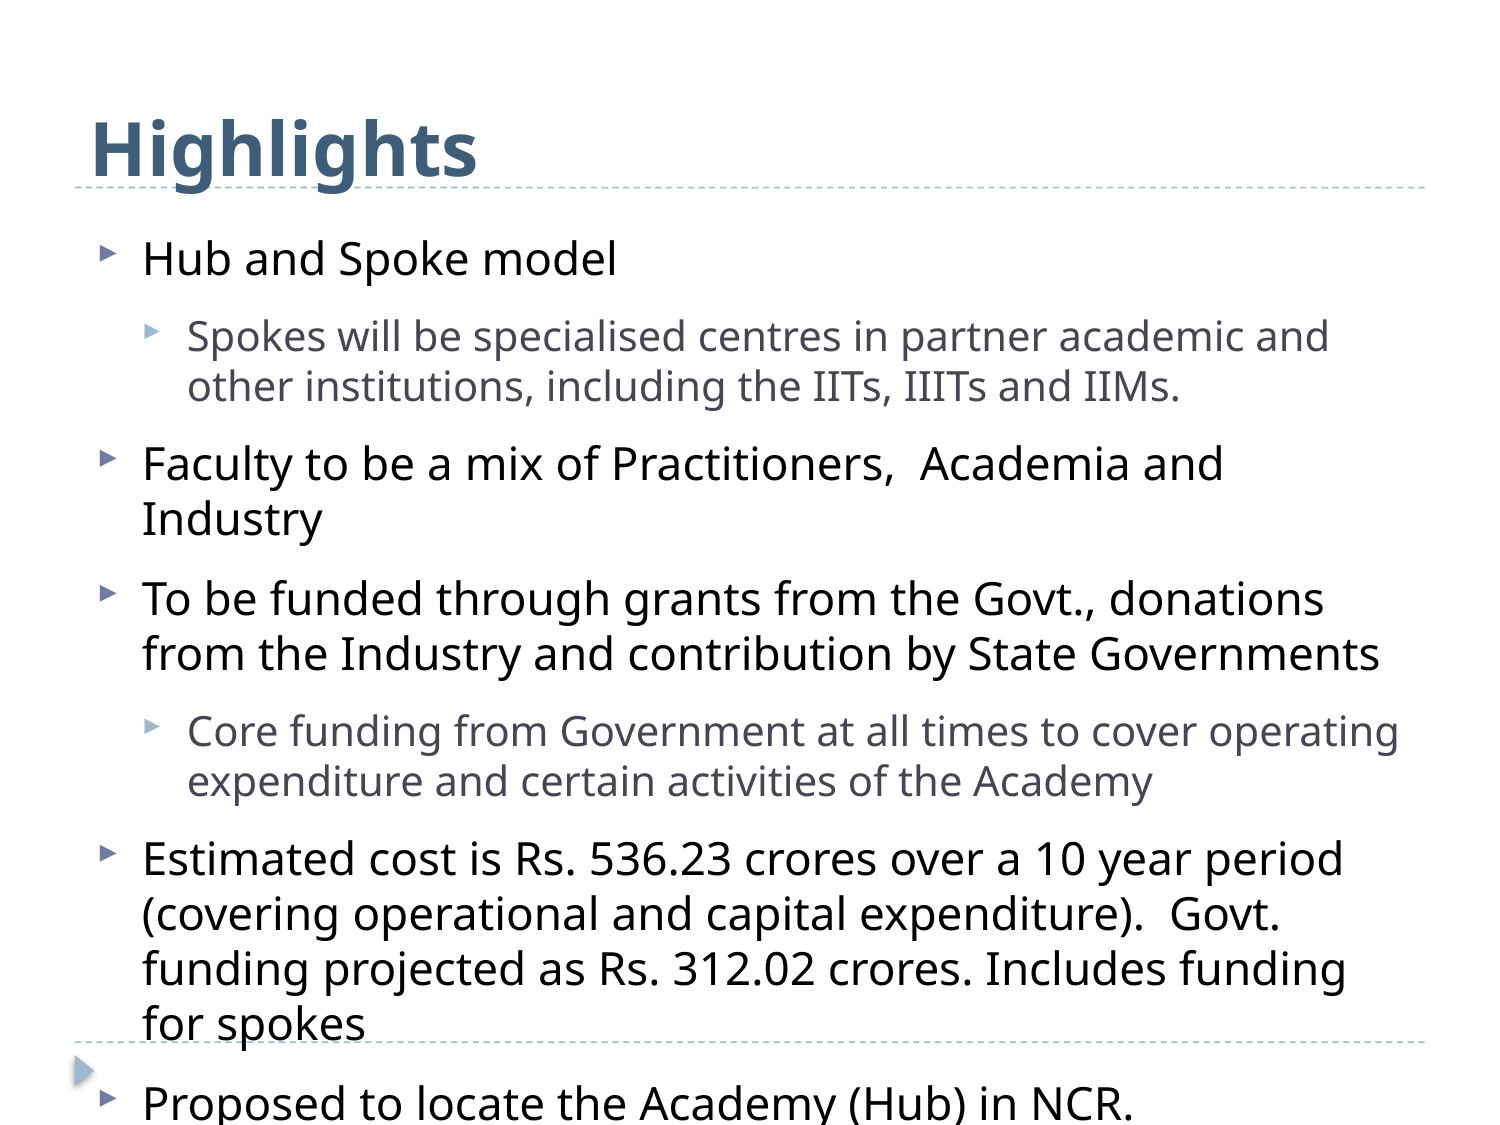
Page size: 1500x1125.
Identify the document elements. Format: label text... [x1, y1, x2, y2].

list Hub and Spoke model Spokes will be specialised centres in partner academic and other institutions, including the IITs, IIITs and IIMs. Faculty to be a mix of Practitioners, Academia and Industry To be funded through grants from the Govt., donations from the Industry and contribution by State Governments Core funding from Government at all times to cover operating expenditure and certain activities of the Academy Estimated cost is Rs. 536.23 crores over a 10 year period (covering operational and capital expenditure). Govt. funding projected as Rs. 312.02 crores. Includes funding for spokes Proposed to locate the Academy (Hub) in NCR. [82, 222, 1425, 1067]
title Highlights [75, 45, 1425, 200]
